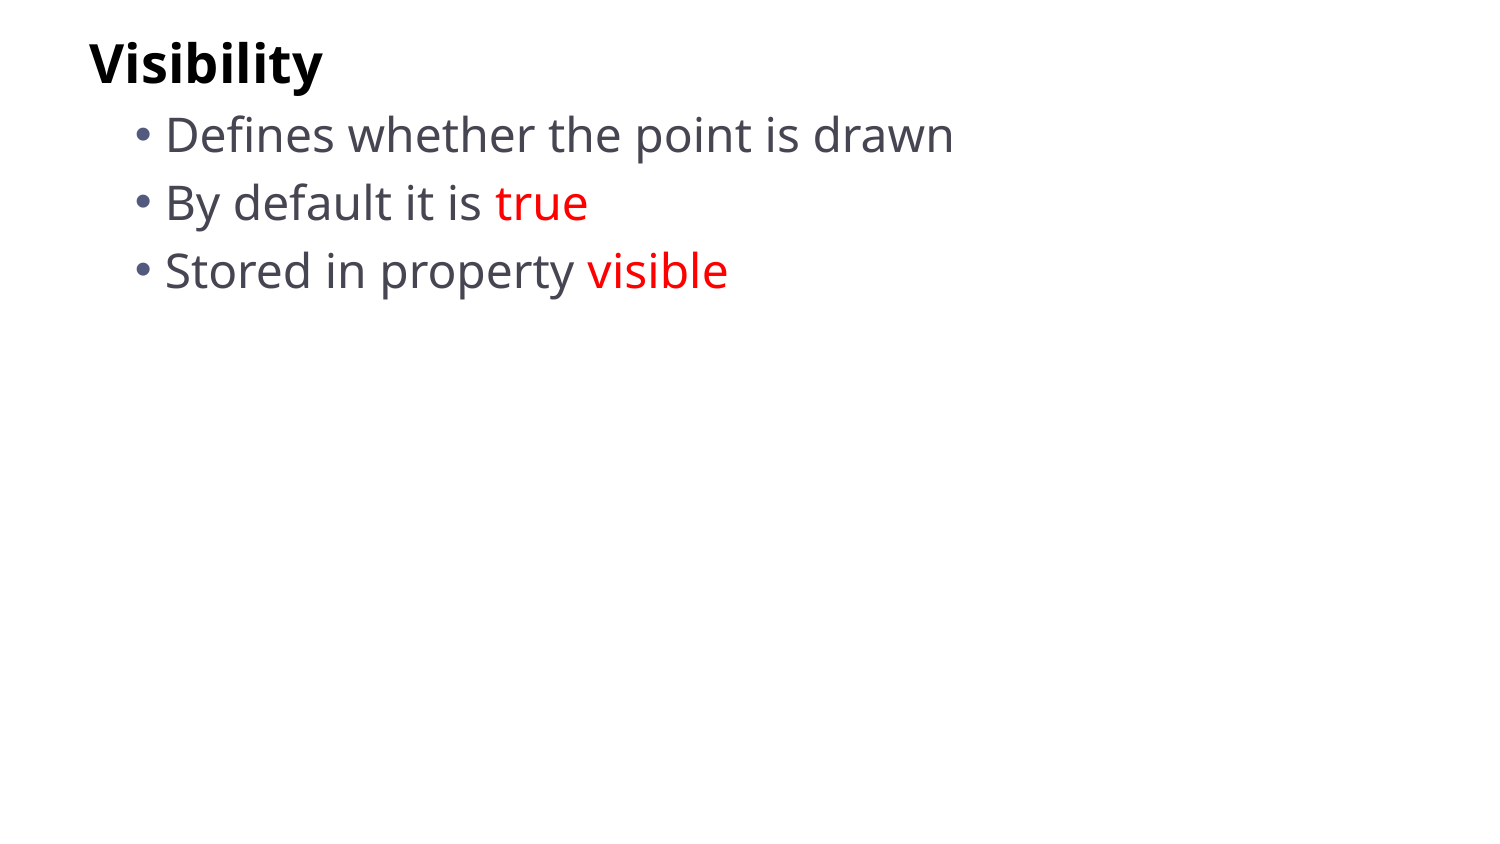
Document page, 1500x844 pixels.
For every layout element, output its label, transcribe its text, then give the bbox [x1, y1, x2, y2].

list Visibility Defines whether the point is drawn By default it is true Stored in property visible [75, 21, 1475, 835]
